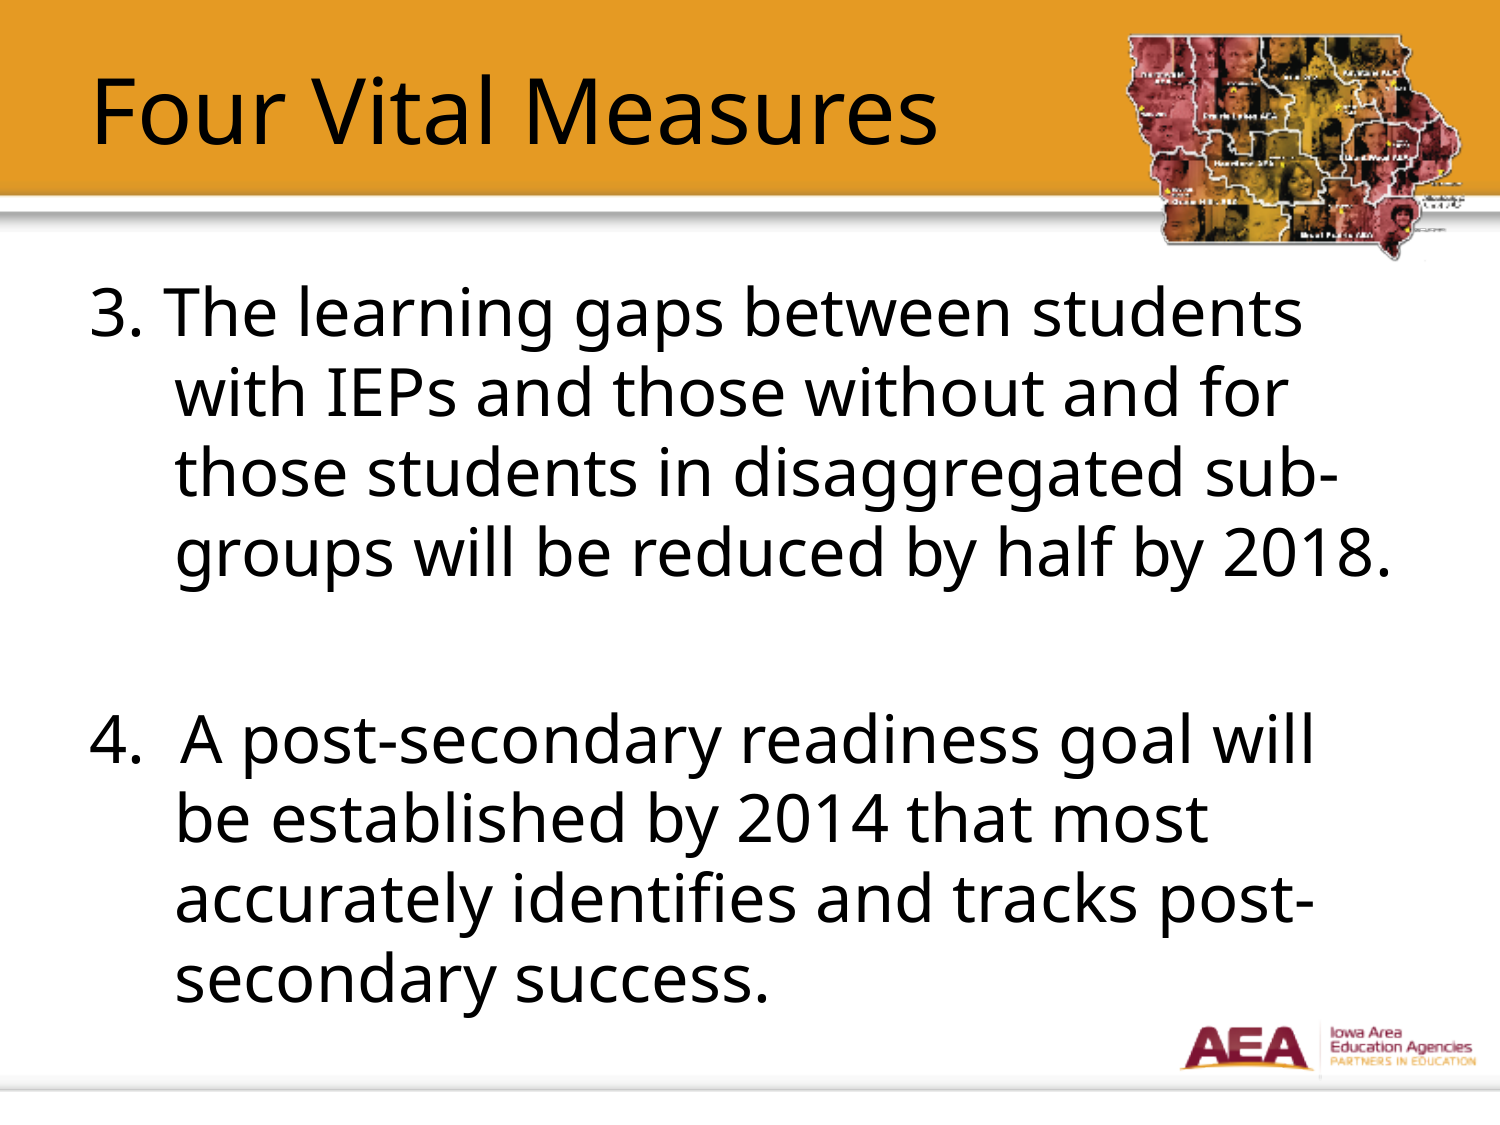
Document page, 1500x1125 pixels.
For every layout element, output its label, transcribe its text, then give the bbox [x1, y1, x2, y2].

list 3. The learning gaps between students with IEPs and those without and for those students in disaggregated sub-groups will be reduced by half by 2018. 4. A post-secondary readiness goal will be established by 2014 that most accurately identifies and tracks post-secondary success. [75, 262, 1425, 1005]
title Four Vital Measures [75, 45, 1425, 233]
picture [0, 0, 1500, 1125]
